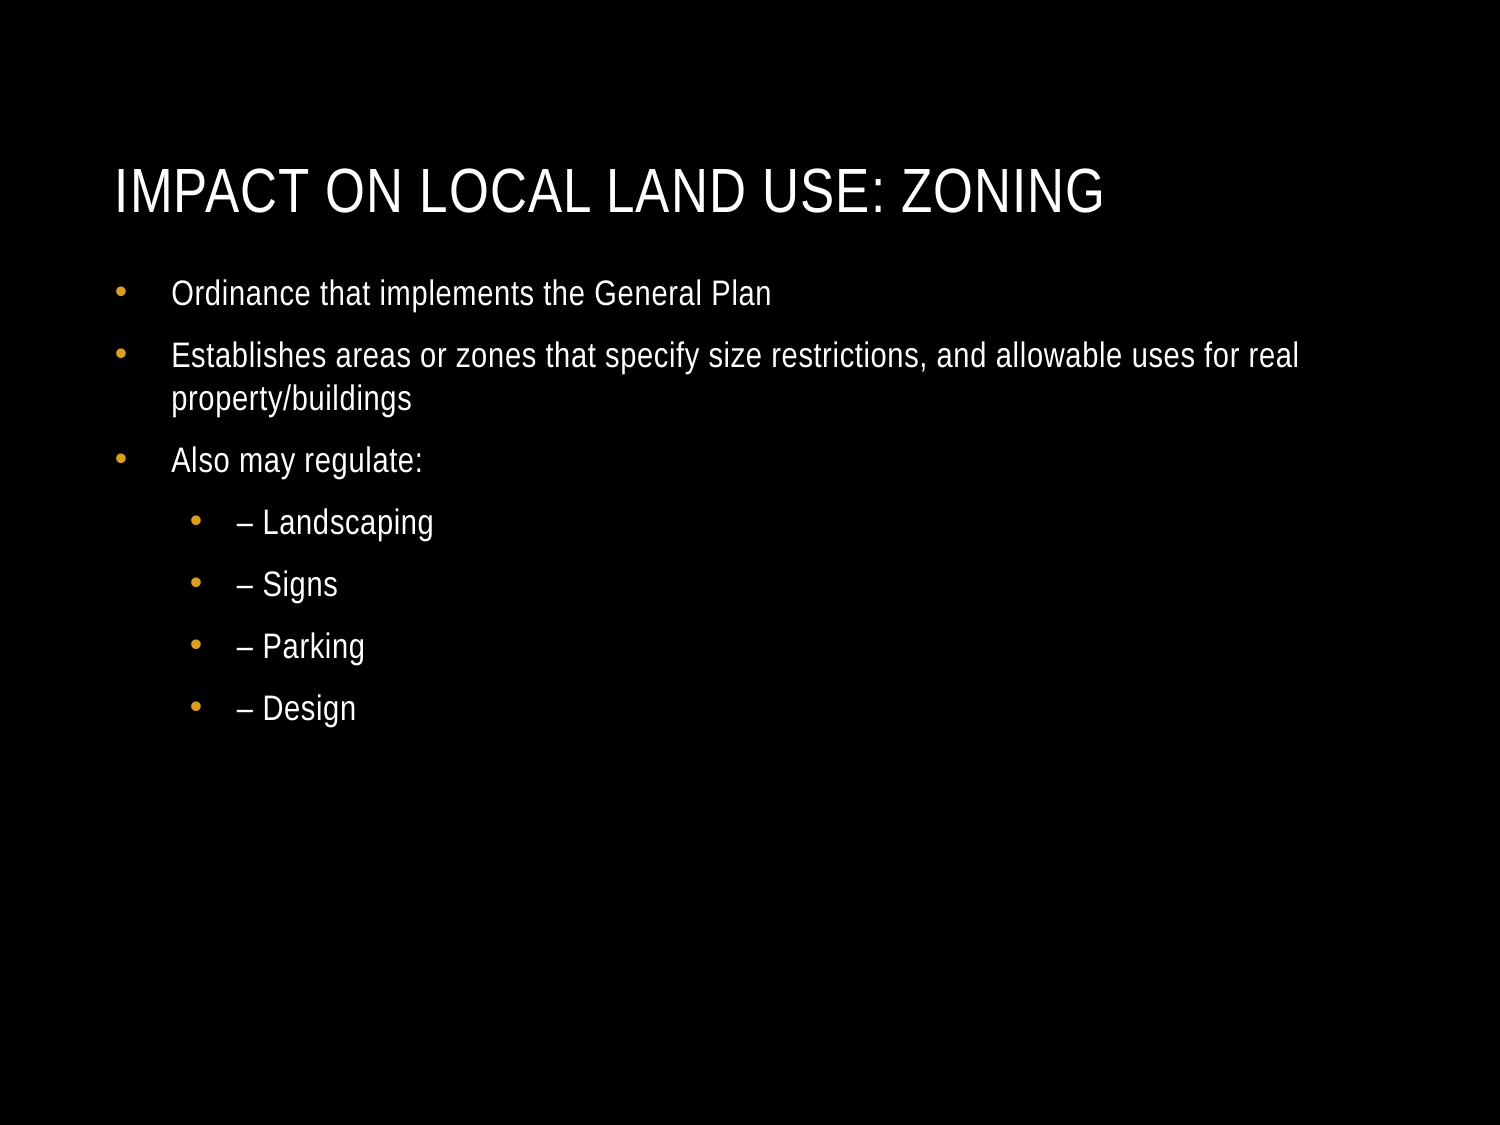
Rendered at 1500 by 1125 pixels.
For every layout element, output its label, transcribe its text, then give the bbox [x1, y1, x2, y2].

list Ordinance that implements the General Plan Establishes areas or zones that specify size restrictions, and allowable uses for real property/buildings Also may regulate: – Landscaping – Signs – Parking – Design [99, 262, 1400, 938]
title IMPACT ON LOCAL LAND USE: ZONING [99, 45, 1400, 233]
